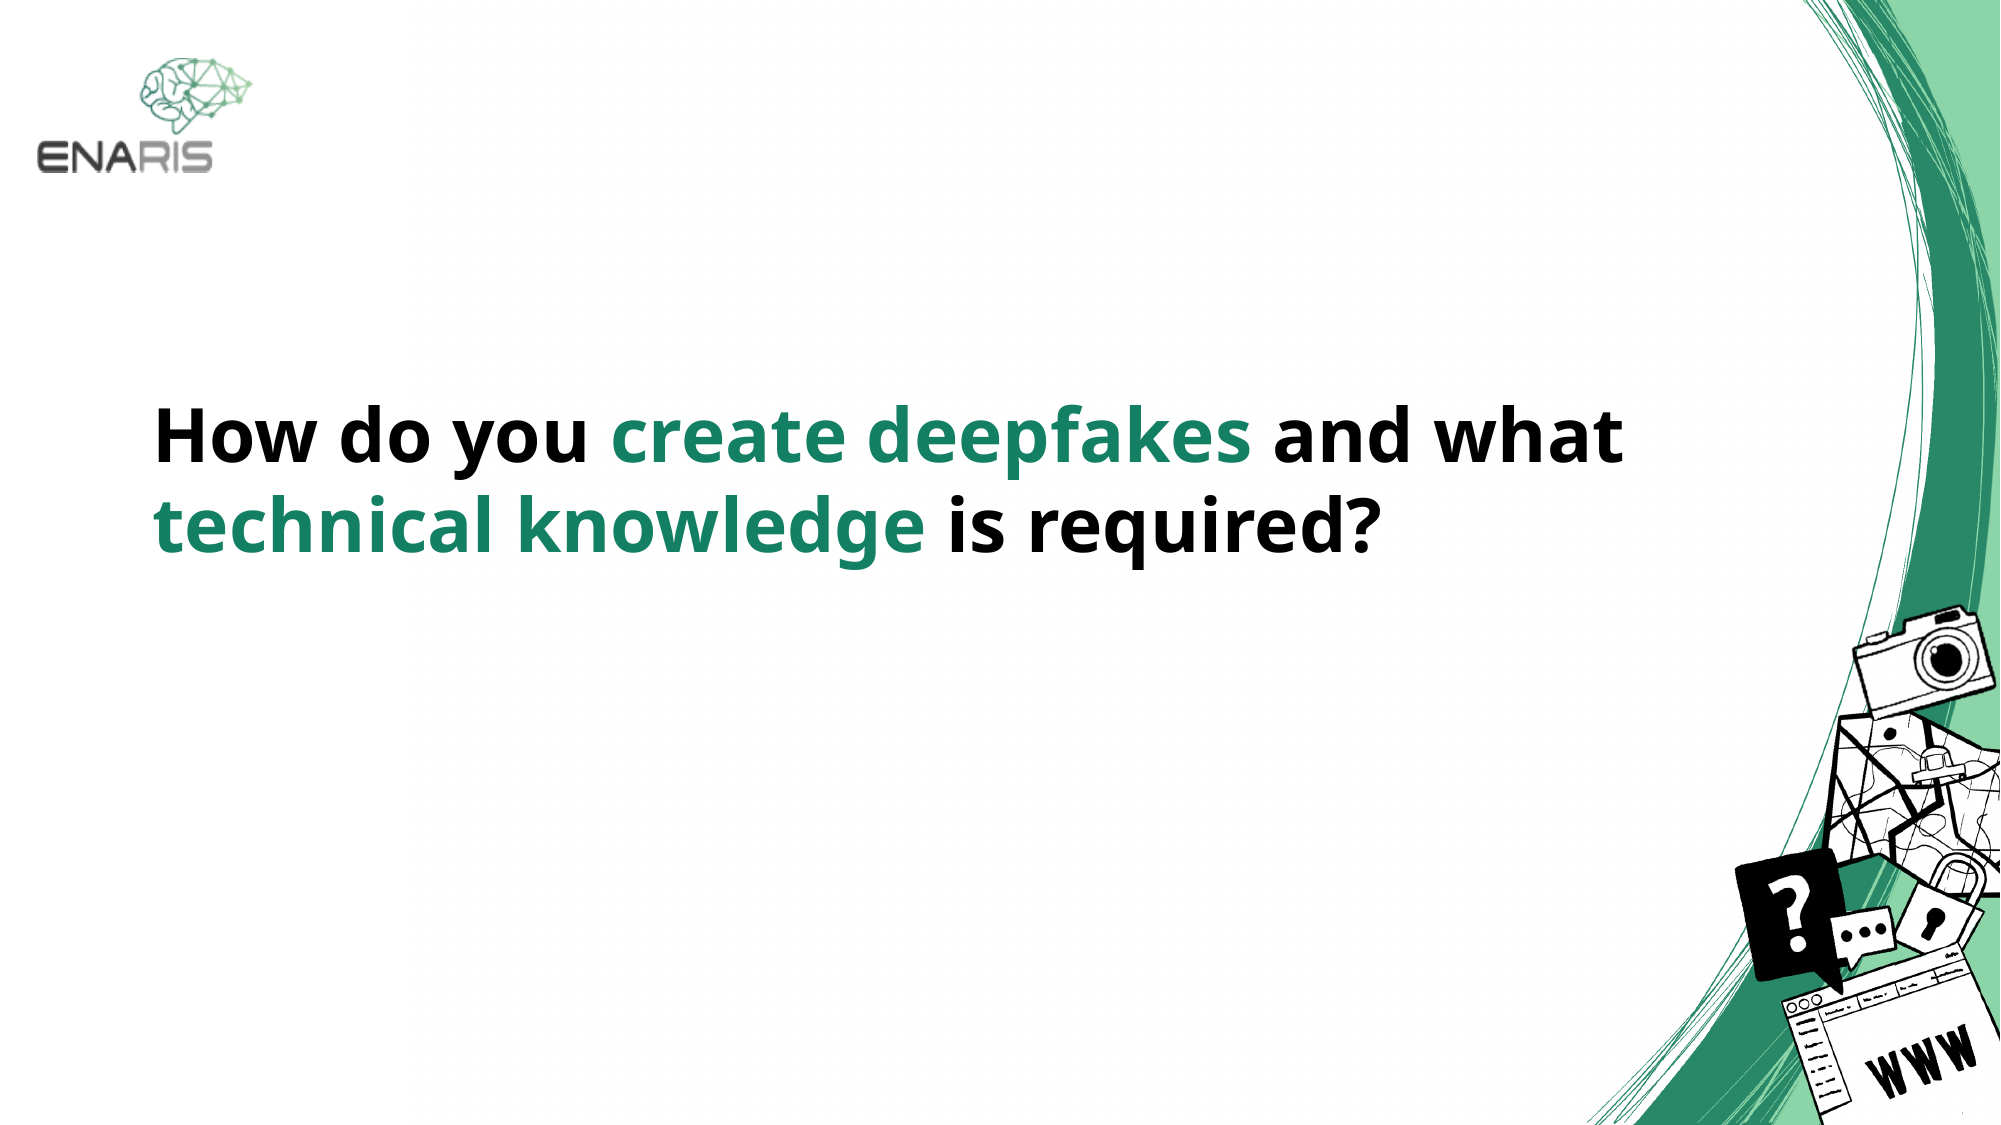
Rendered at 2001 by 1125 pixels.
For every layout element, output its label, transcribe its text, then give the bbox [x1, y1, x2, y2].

title How do you create deepfakes and what technical knowledge is required? [137, 373, 1747, 752]
picture [408, 0, 2000, 1125]
picture [37, 58, 254, 173]
